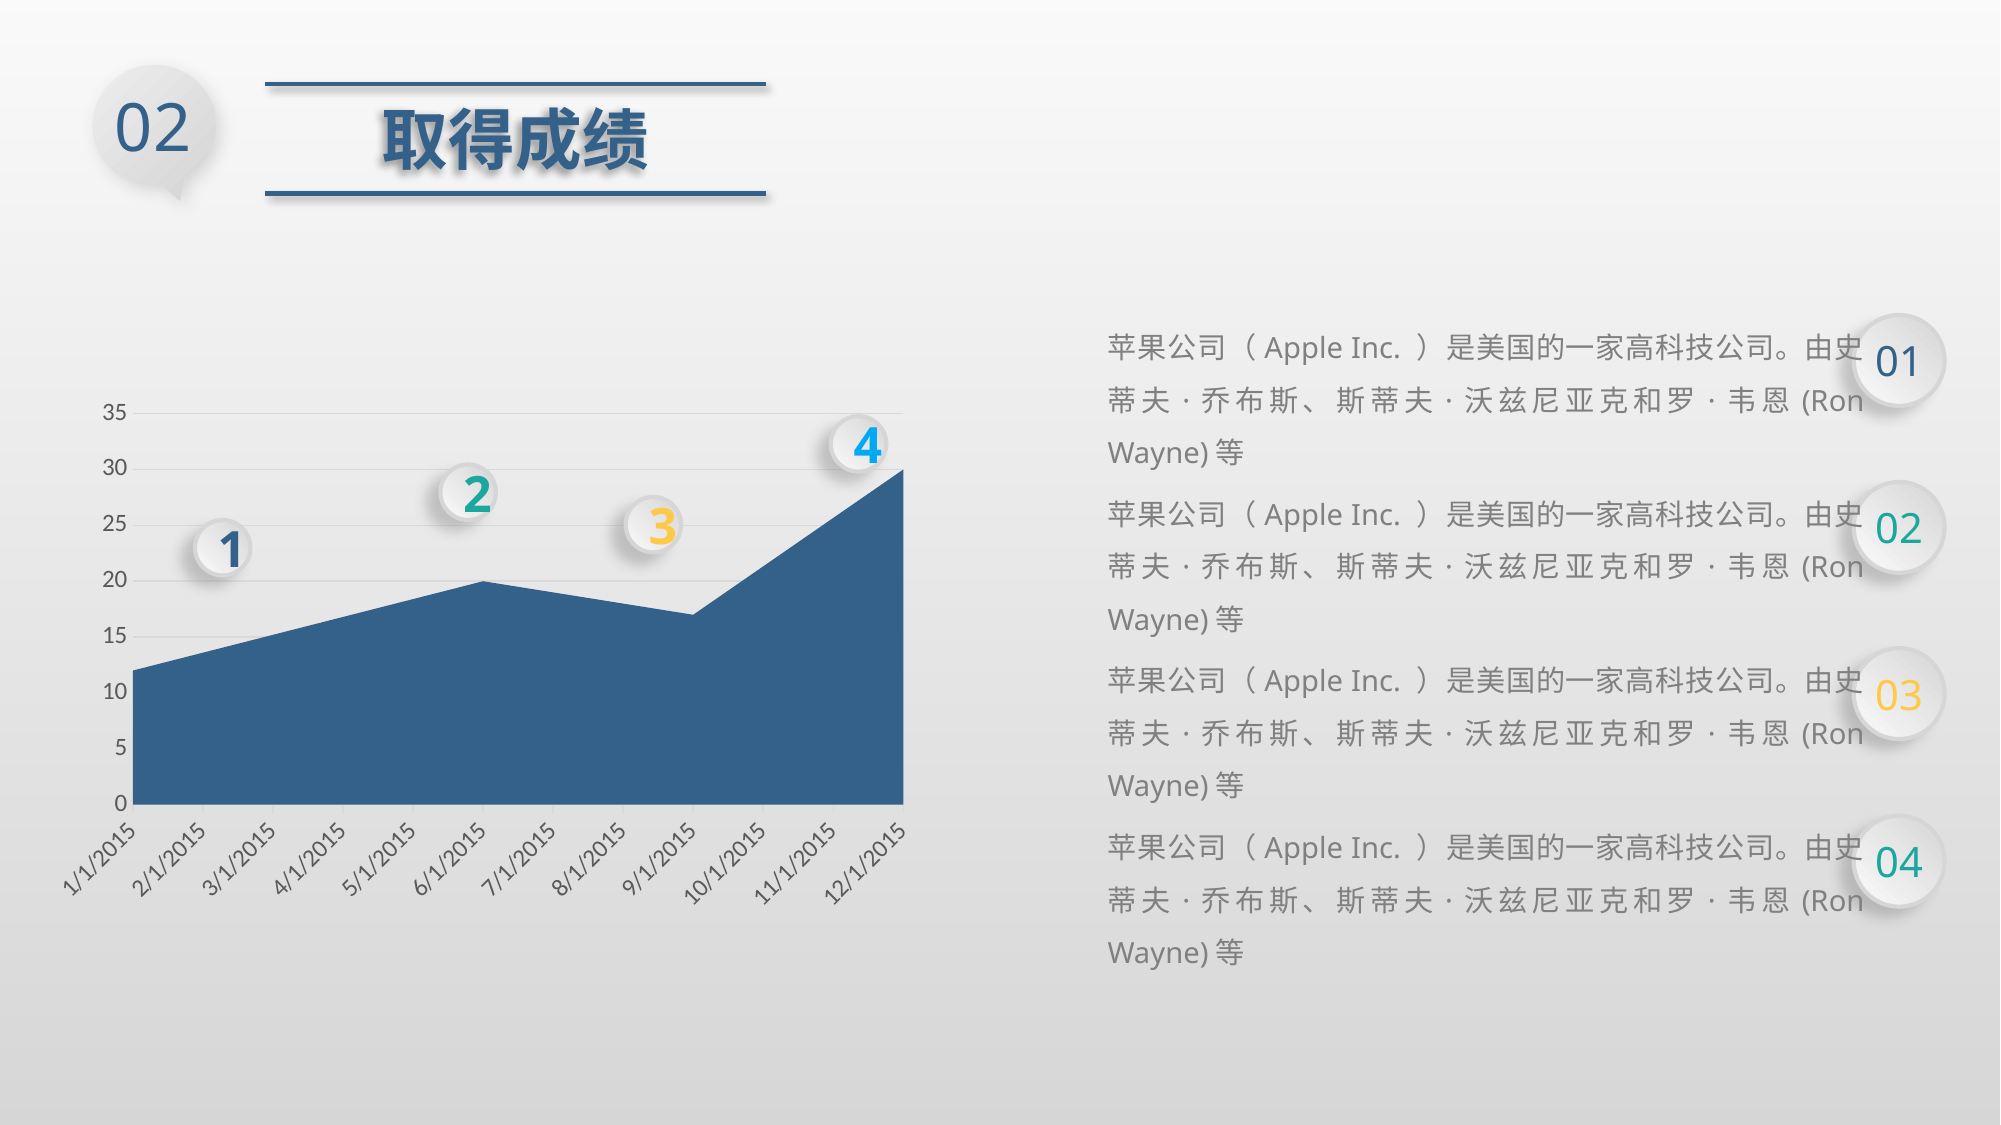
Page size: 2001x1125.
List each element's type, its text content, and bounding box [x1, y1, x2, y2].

text_box 苹果公司（Apple Inc. ）是美国的一家高科技公司。由史蒂夫·乔布斯、斯蒂夫·沃兹尼亚克和罗·韦恩(Ron Wayne)等 [1092, 304, 1880, 471]
text_box 苹果公司（Apple Inc. ）是美国的一家高科技公司。由史蒂夫·乔布斯、斯蒂夫·沃兹尼亚克和罗·韦恩(Ron Wayne)等 [1092, 804, 1880, 977]
text_box 苹果公司（Apple Inc. ）是美国的一家高科技公司。由史蒂夫·乔布斯、斯蒂夫·沃兹尼亚克和罗·韦恩(Ron Wayne)等 [1092, 637, 1880, 804]
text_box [1841, 481, 1957, 573]
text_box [1841, 314, 1957, 406]
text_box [92, 65, 216, 186]
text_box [1841, 648, 1957, 740]
text_box 苹果公司（Apple Inc. ）是美国的一家高科技公司。由史蒂夫·乔布斯、斯蒂夫·沃兹尼亚克和罗·韦恩(Ron Wayne)等 [1092, 471, 1880, 637]
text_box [1841, 815, 1957, 907]
chart [39, 390, 930, 924]
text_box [264, 84, 767, 194]
